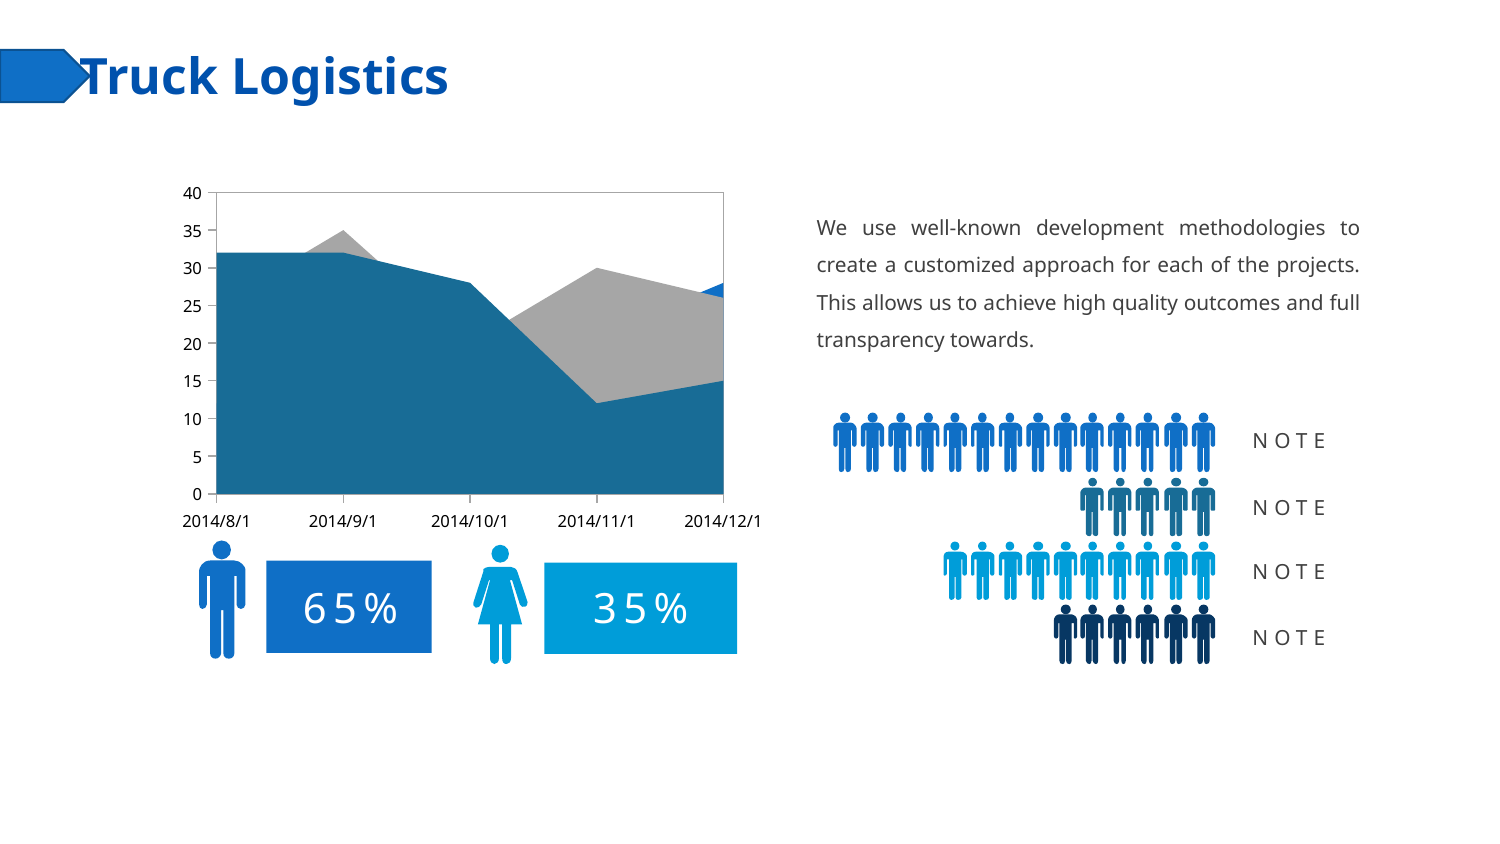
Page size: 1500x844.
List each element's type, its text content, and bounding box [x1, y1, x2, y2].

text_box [833, 412, 1343, 664]
text_box 65% [288, 574, 413, 640]
chart [170, 173, 775, 540]
text_box [266, 560, 432, 653]
text_box [199, 560, 246, 659]
text_box 35% [578, 574, 704, 640]
text_box [473, 566, 528, 665]
text_box We use well-known development methodologies to create a customized approach for each of the projects. This allows us to achieve high quality outcomes and full transparency towards. [801, 194, 1375, 360]
text_box [491, 544, 509, 563]
text_box [212, 540, 231, 560]
text_box [544, 562, 738, 654]
